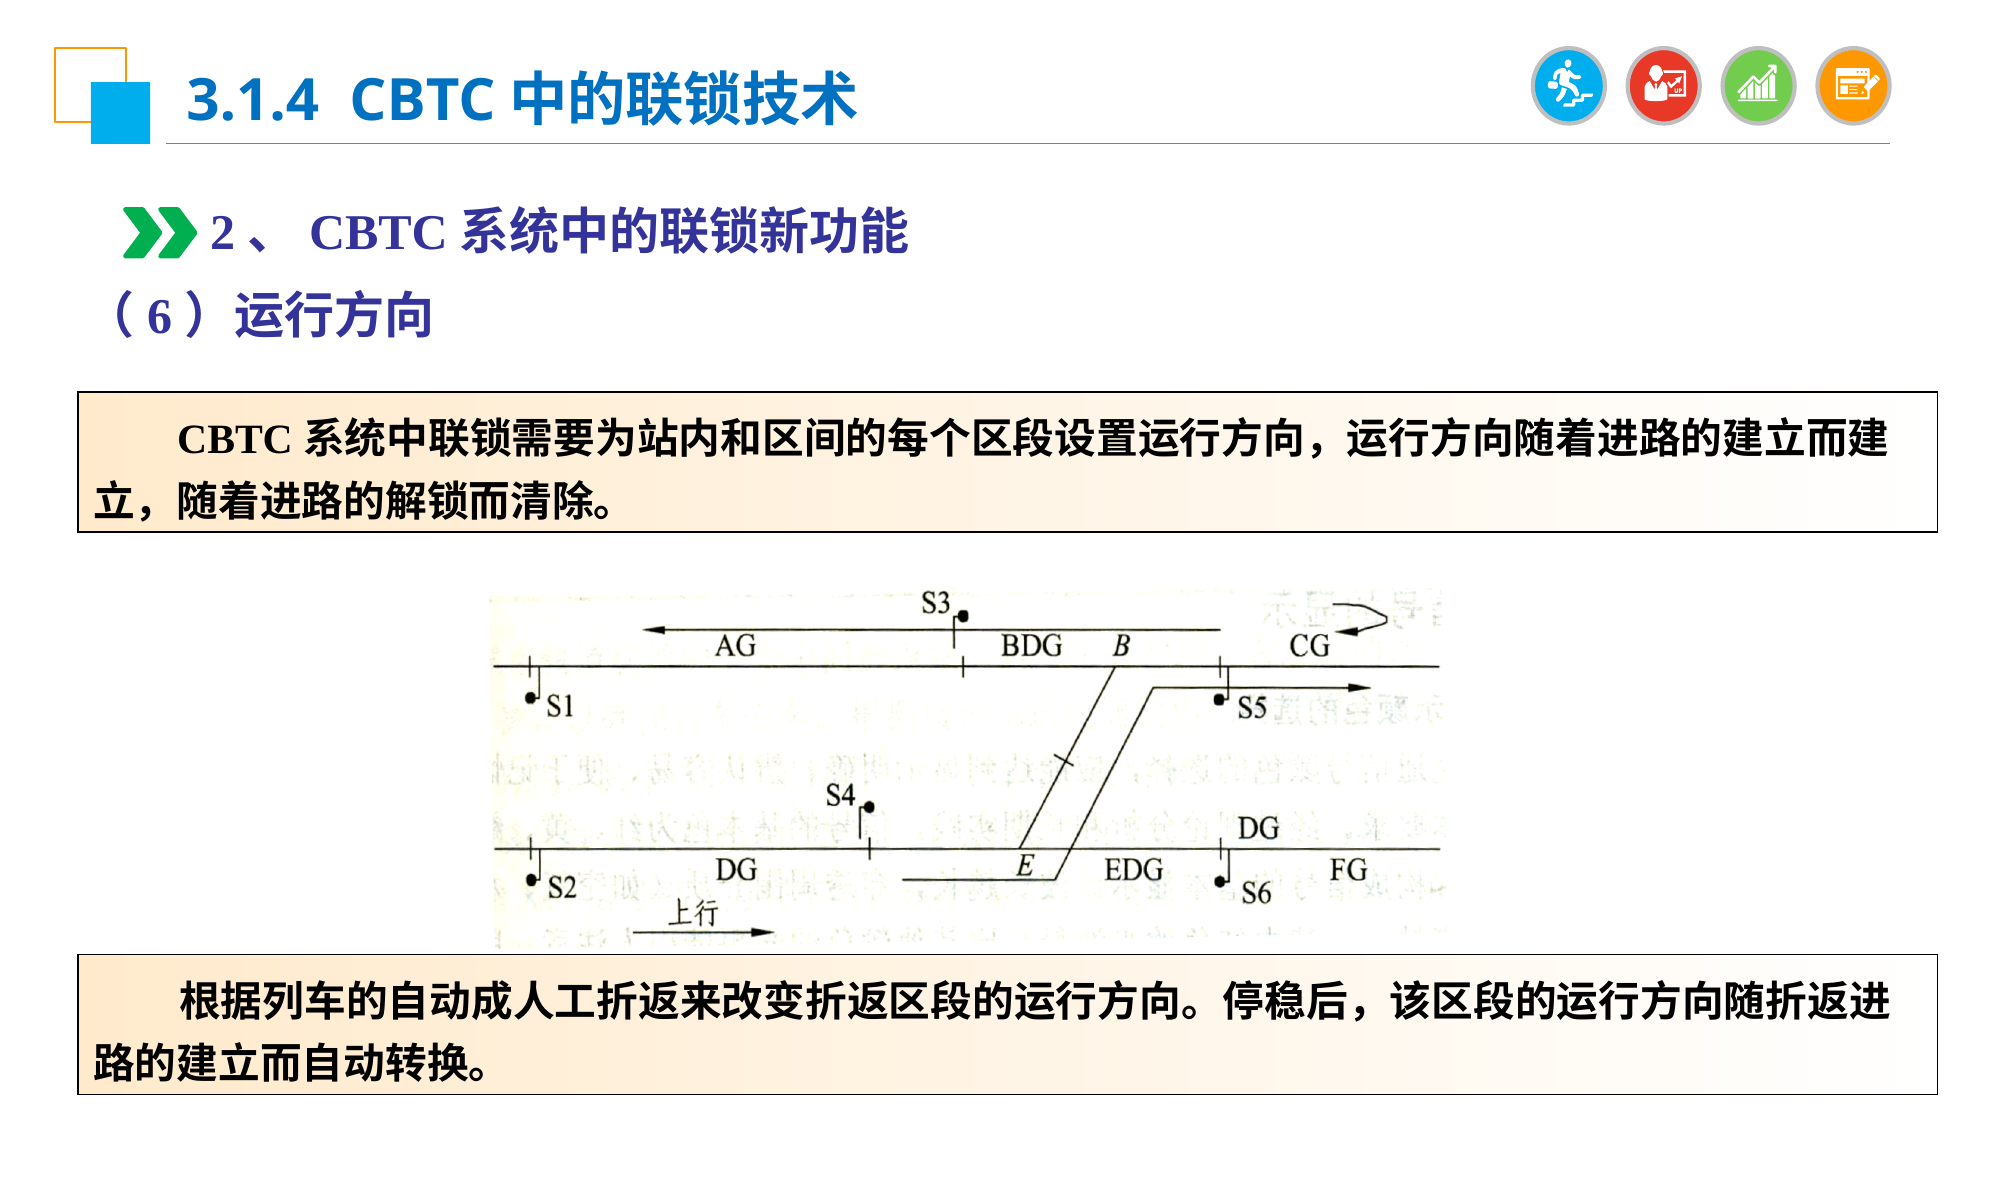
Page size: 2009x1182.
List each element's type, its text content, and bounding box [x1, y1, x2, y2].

picture [490, 579, 1446, 948]
text_box 3.1.4 CBTC中的联锁技术 [165, 51, 880, 142]
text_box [124, 191, 970, 269]
text_box 根据列车的自动成人工折返来改变折返区段的运行方向。停稳后，该区段的运行方向随折返进路的建立而自动转换。 [78, 954, 1938, 1095]
text_box （6）运行方向 [70, 275, 1430, 351]
text_box CBTC系统中联锁需要为站内和区间的每个区段设置运行方向，运行方向随着进路的建立而建立，随着进路的解锁而清除。 [78, 392, 1938, 532]
